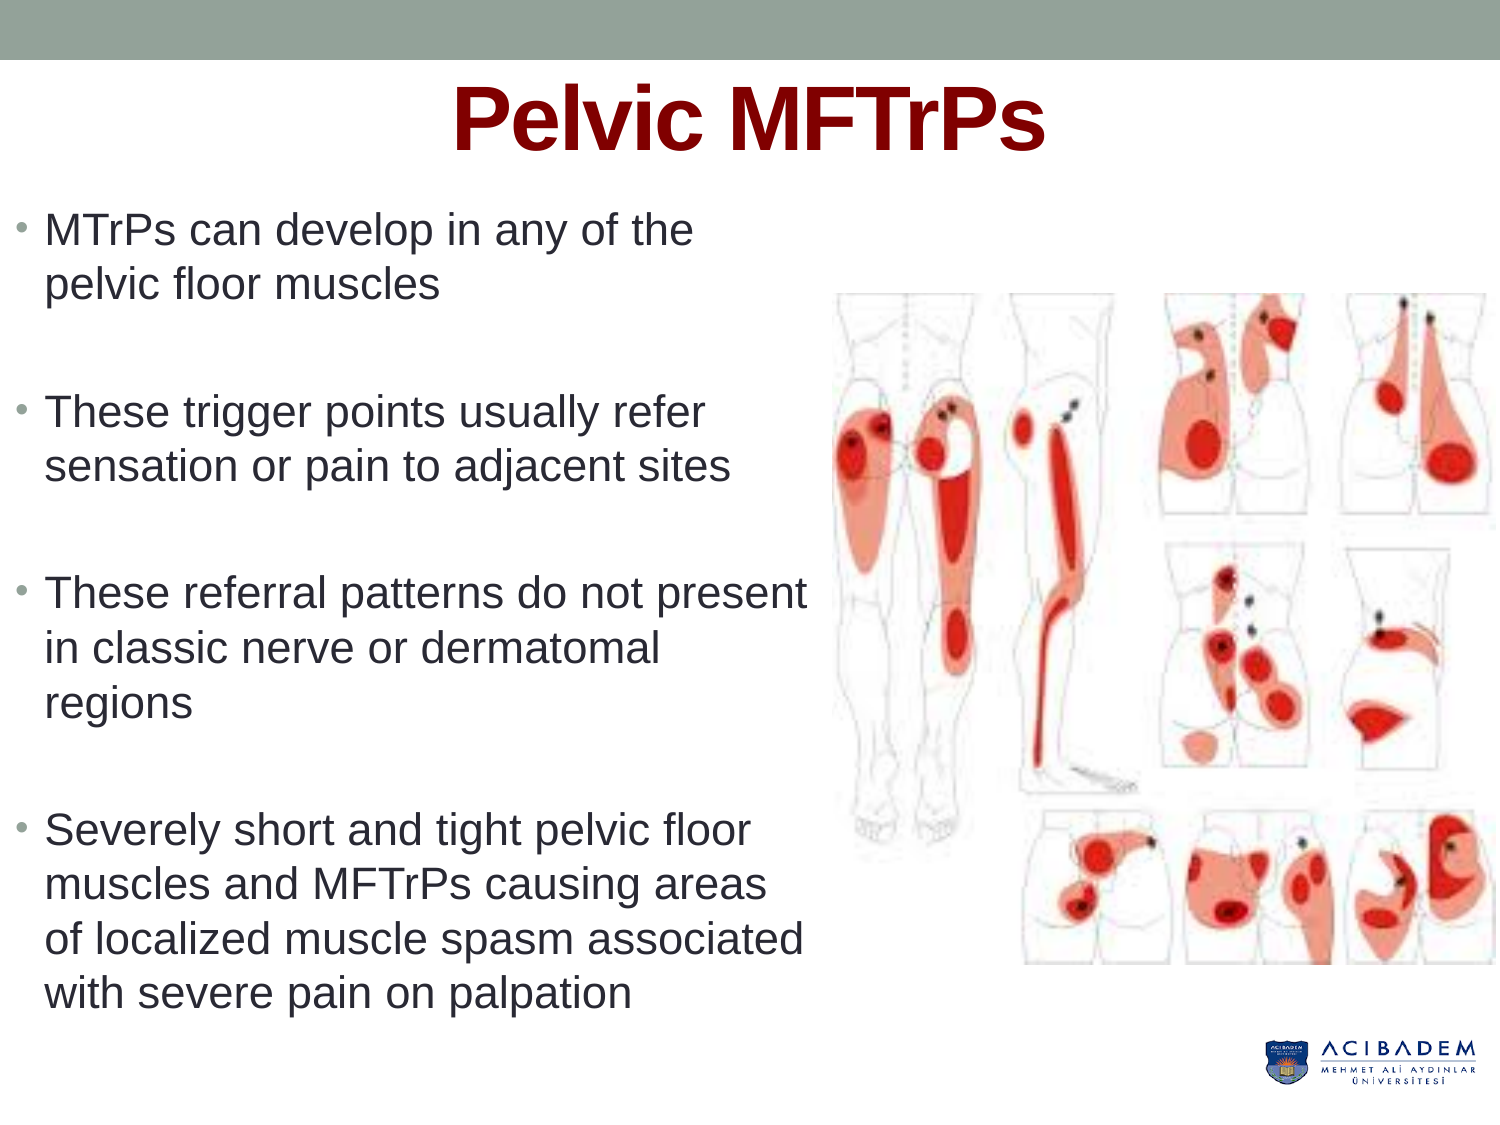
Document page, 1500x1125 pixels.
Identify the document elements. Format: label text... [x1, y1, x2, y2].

list MTrPs can develop in any of the pelvic floor muscles These trigger points usually refer sensation or pain to adjacent sites These referral patterns do not present in classic nerve or dermatomal regions Severely short and tight pelvic floor muscles and MFTrPs causing areas of localized muscle spasm associated with severe pain on palpation [0, 192, 833, 1071]
picture [1247, 1015, 1500, 1125]
title Pelvic MFTrPs [46, 18, 1454, 209]
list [832, 241, 1496, 1016]
